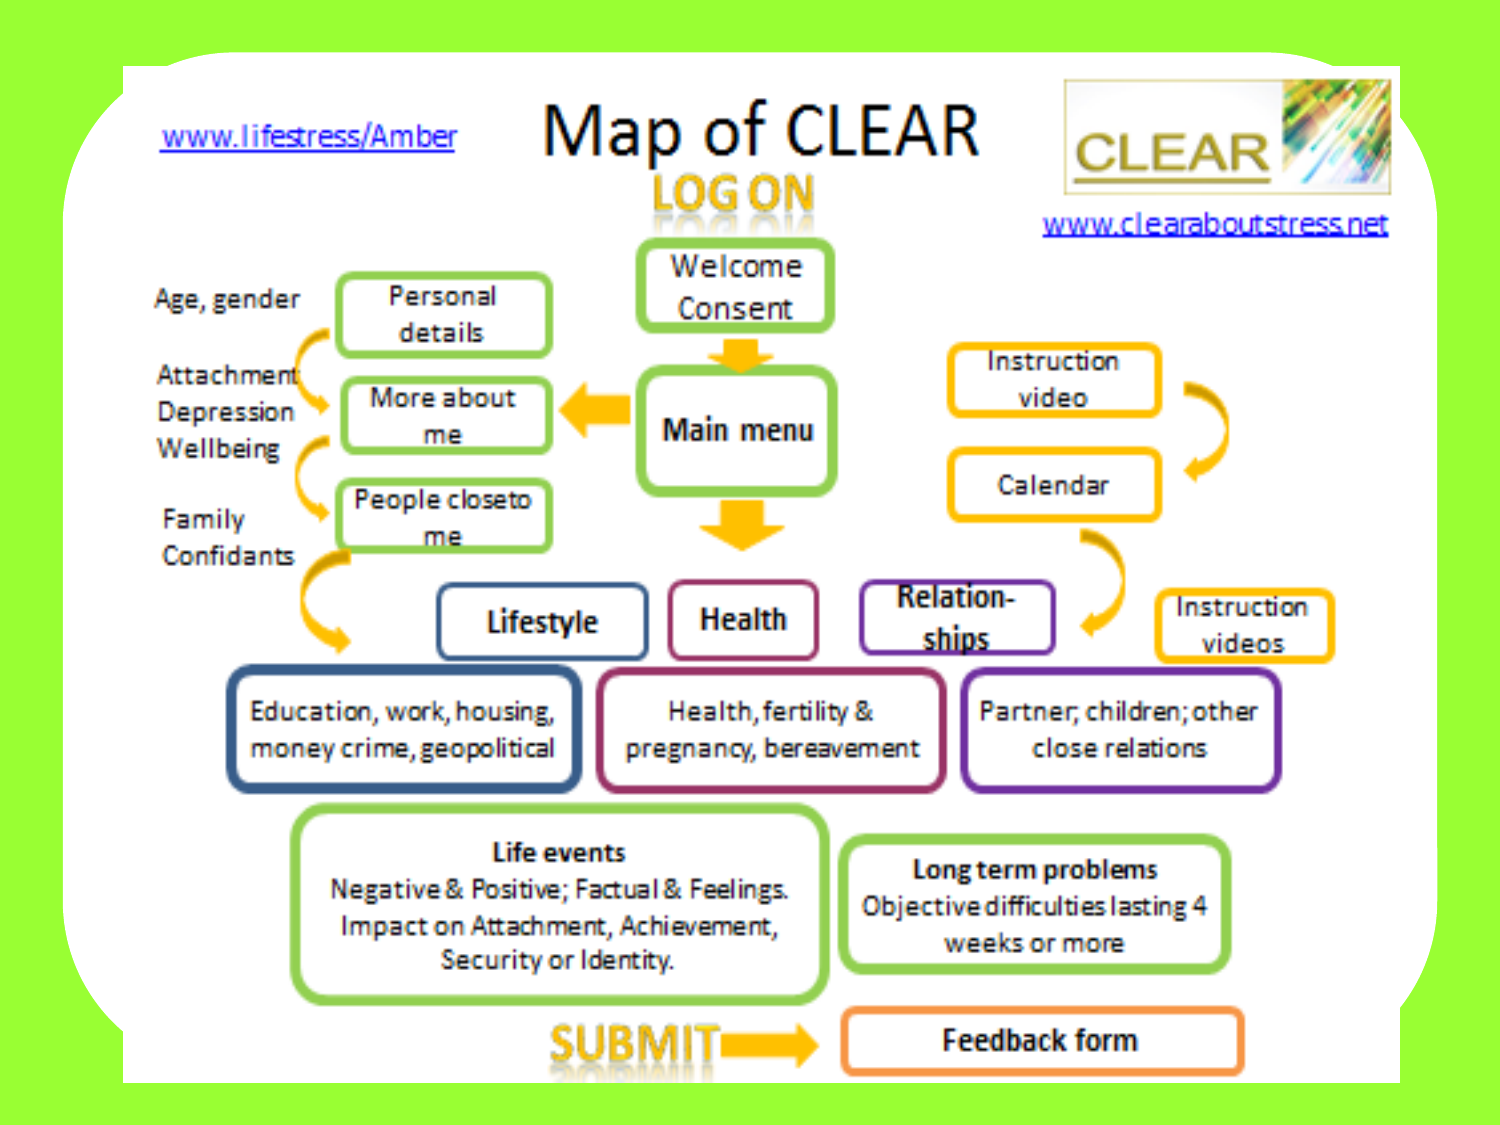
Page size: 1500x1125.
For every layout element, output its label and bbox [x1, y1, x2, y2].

picture [123, 66, 1400, 1083]
